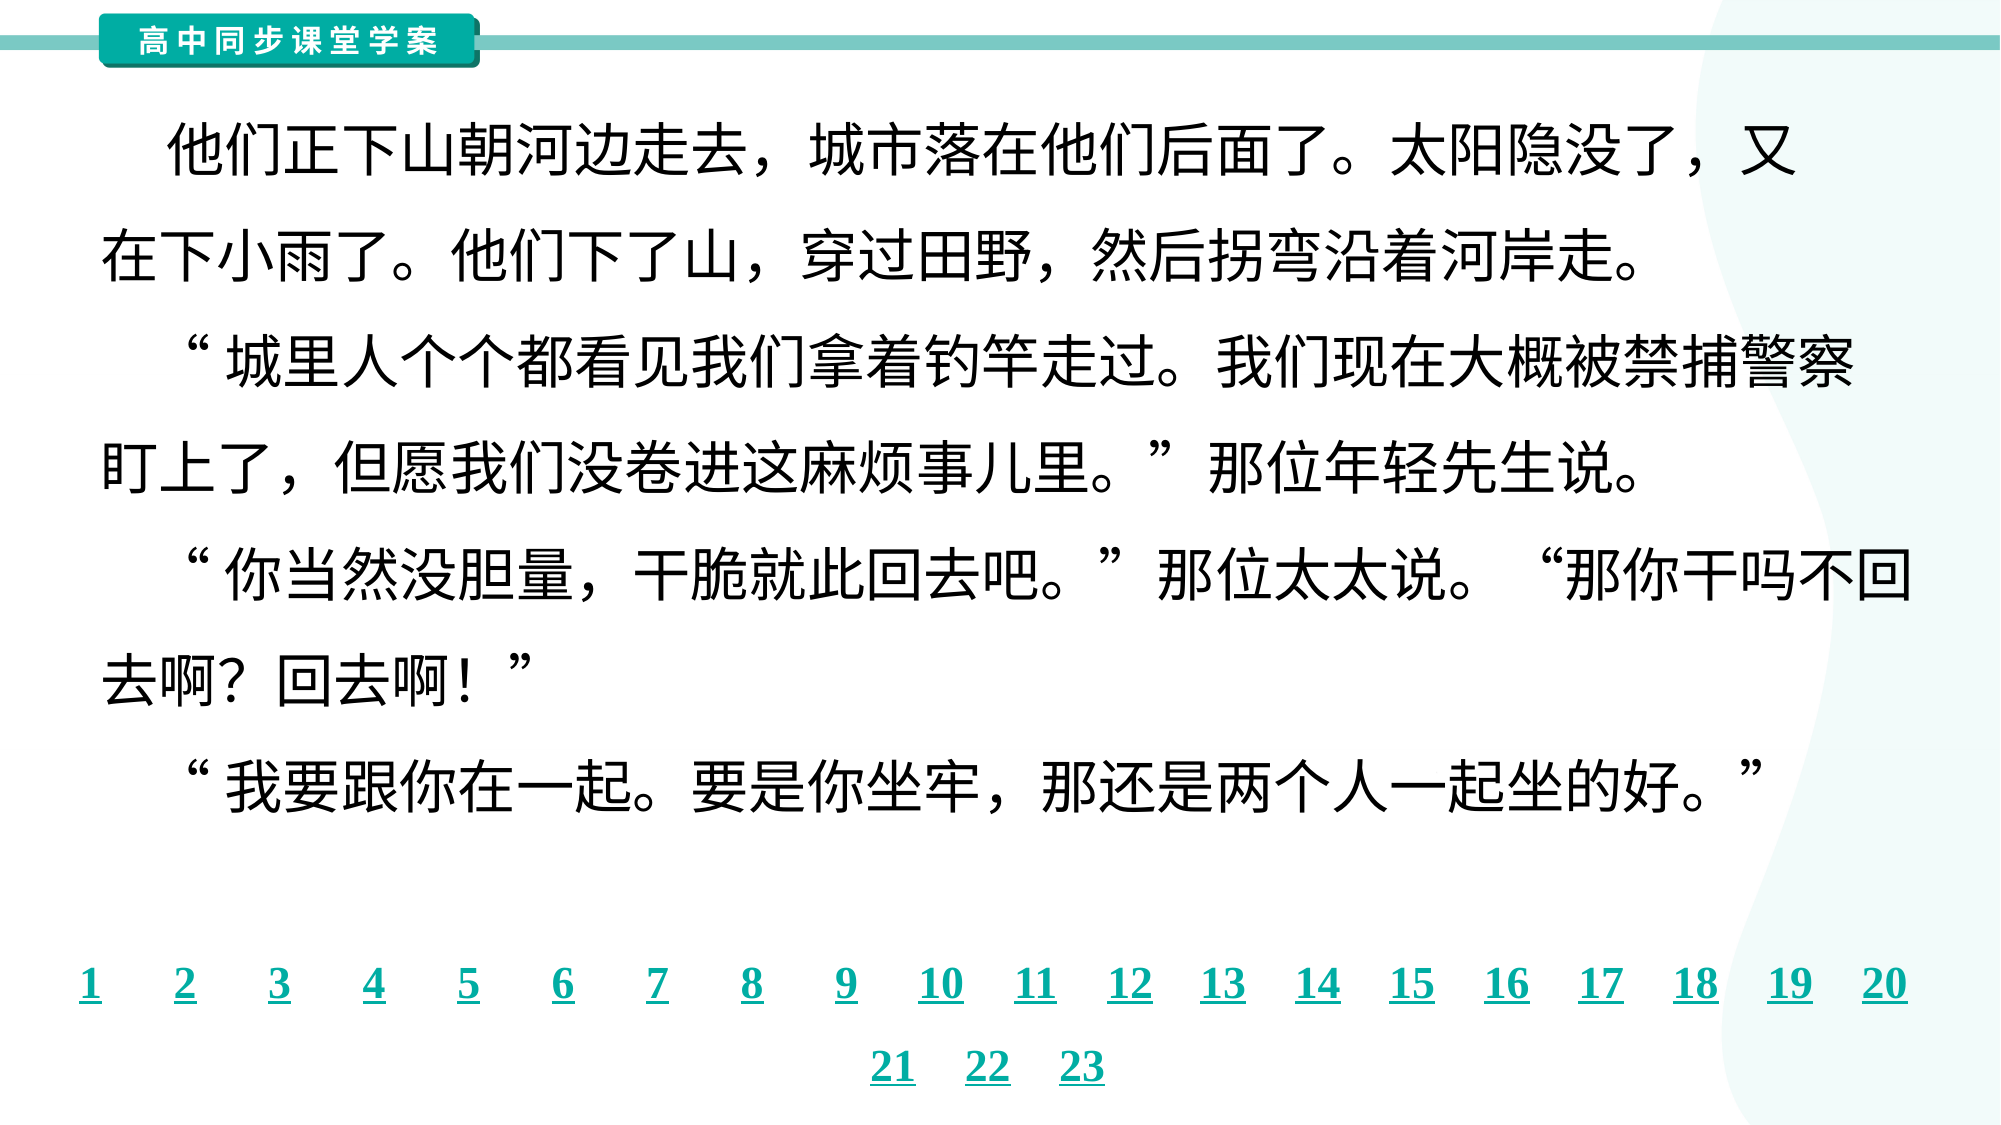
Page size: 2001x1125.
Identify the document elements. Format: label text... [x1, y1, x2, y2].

text_box 他们正下山朝河边走去，城市落在他们后面了。太阳隐没了，又 在下小雨了。他们下了山，穿过田野，然后拐弯沿着河岸走。 “城里人个个都看见我们拿着钓竿走过。我们现在大概被禁捕警察 盯上了，但愿我们没卷进这麻烦事儿里。”那位年轻先生说。 “你当然没胆量，干脆就此回去吧。”那位太太说。“那你干吗不回 去啊？回去啊！” “我要跟你在一起。要是你坐牢，那还是两个人一起坐的好。” [100, 76, 1899, 821]
picture [0, 0, 2000, 1125]
